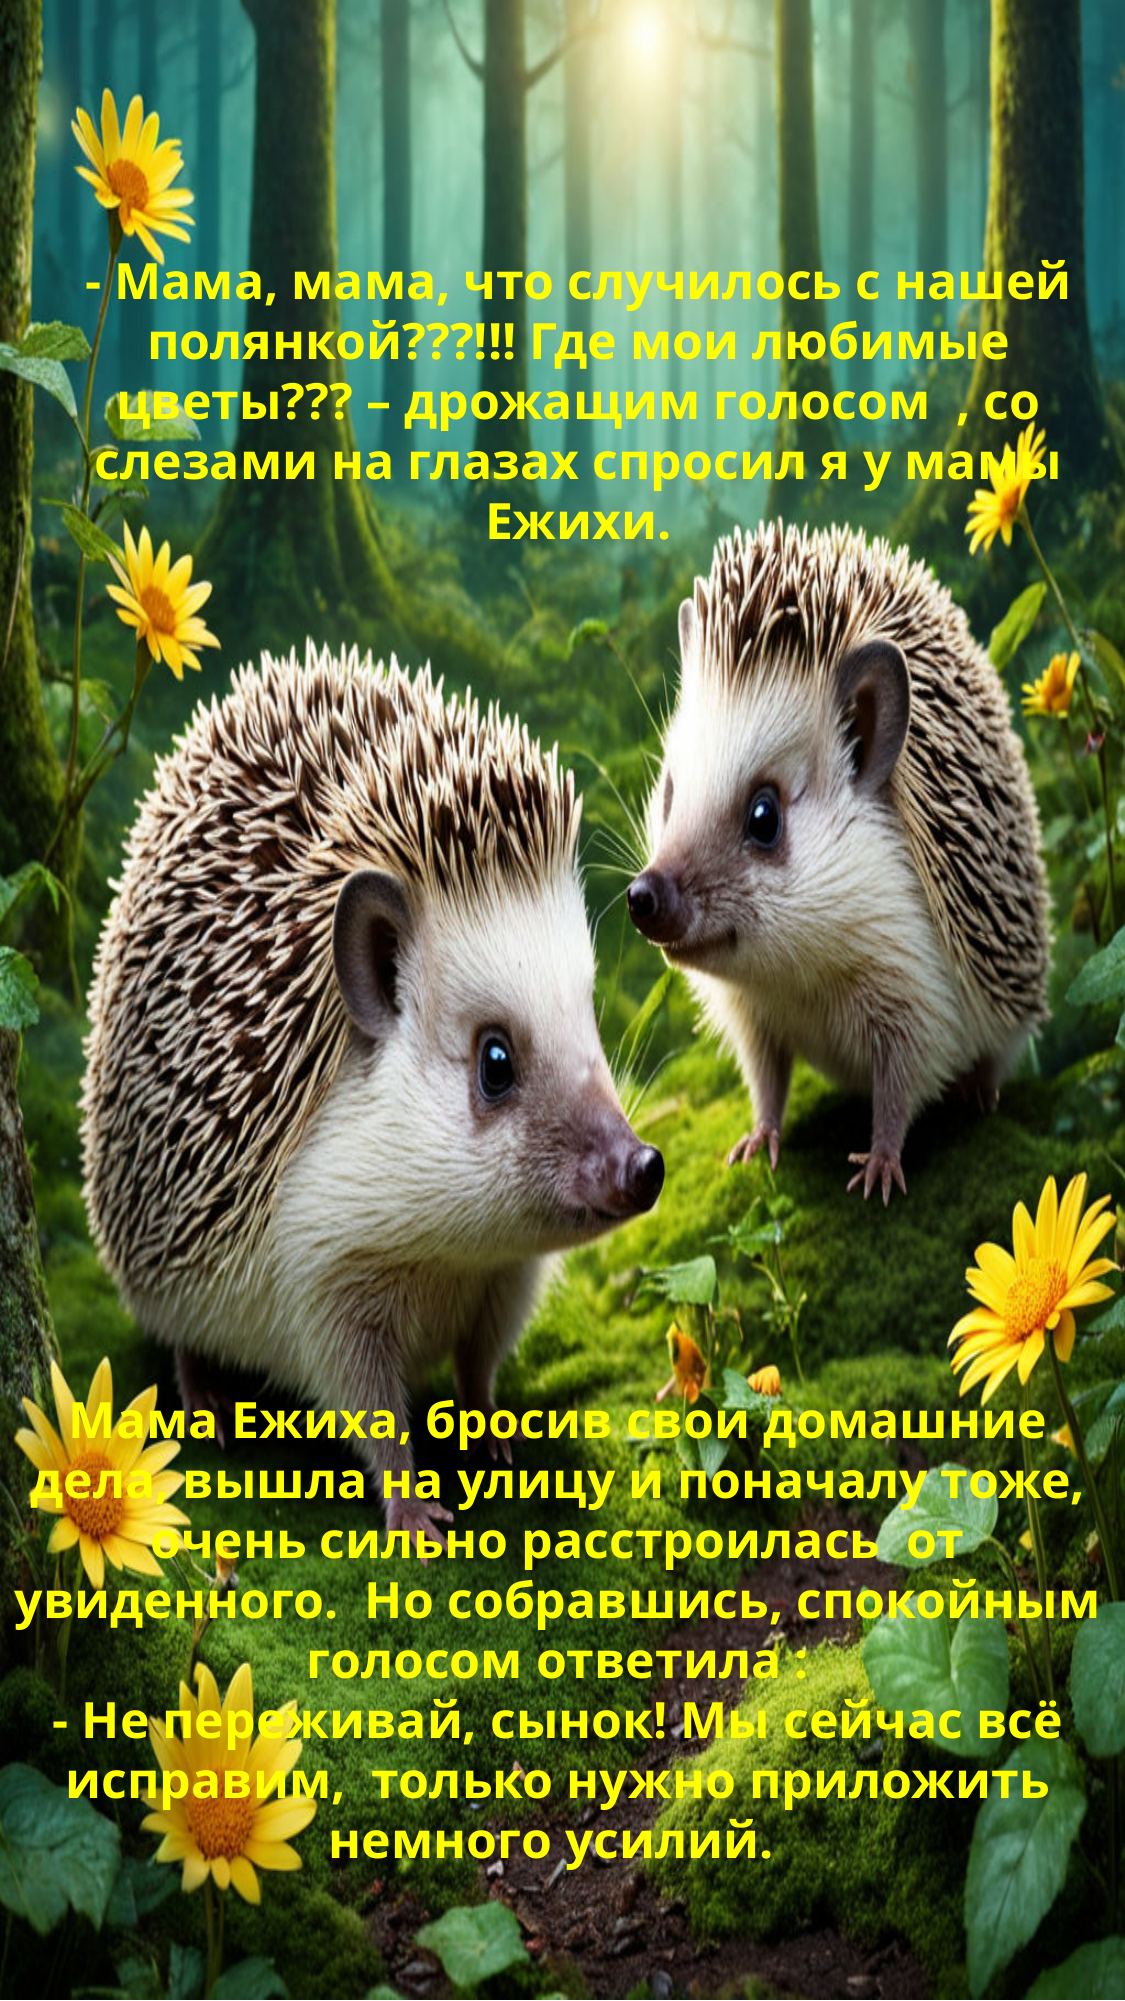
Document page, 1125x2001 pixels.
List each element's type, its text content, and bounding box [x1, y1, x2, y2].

picture [0, 0, 1125, 2000]
text_box - Мама, мама, что случилось с нашей полянкой???!!! Где мои любимые цветы??? – дрожащим голосом , со слезами на глазах спросил я у мамы Ежихи. [35, 241, 1122, 557]
text_box Мама Ежиха, бросив свои домашние дела, вышла на улицу и поначалу тоже, очень сильно расстроилась от увиденного. Но собравшись, спокойным голосом ответила : - Не переживай, сынок! Мы сейчас всё исправим, только нужно приложить немного усилий. [0, 1381, 1117, 1876]
